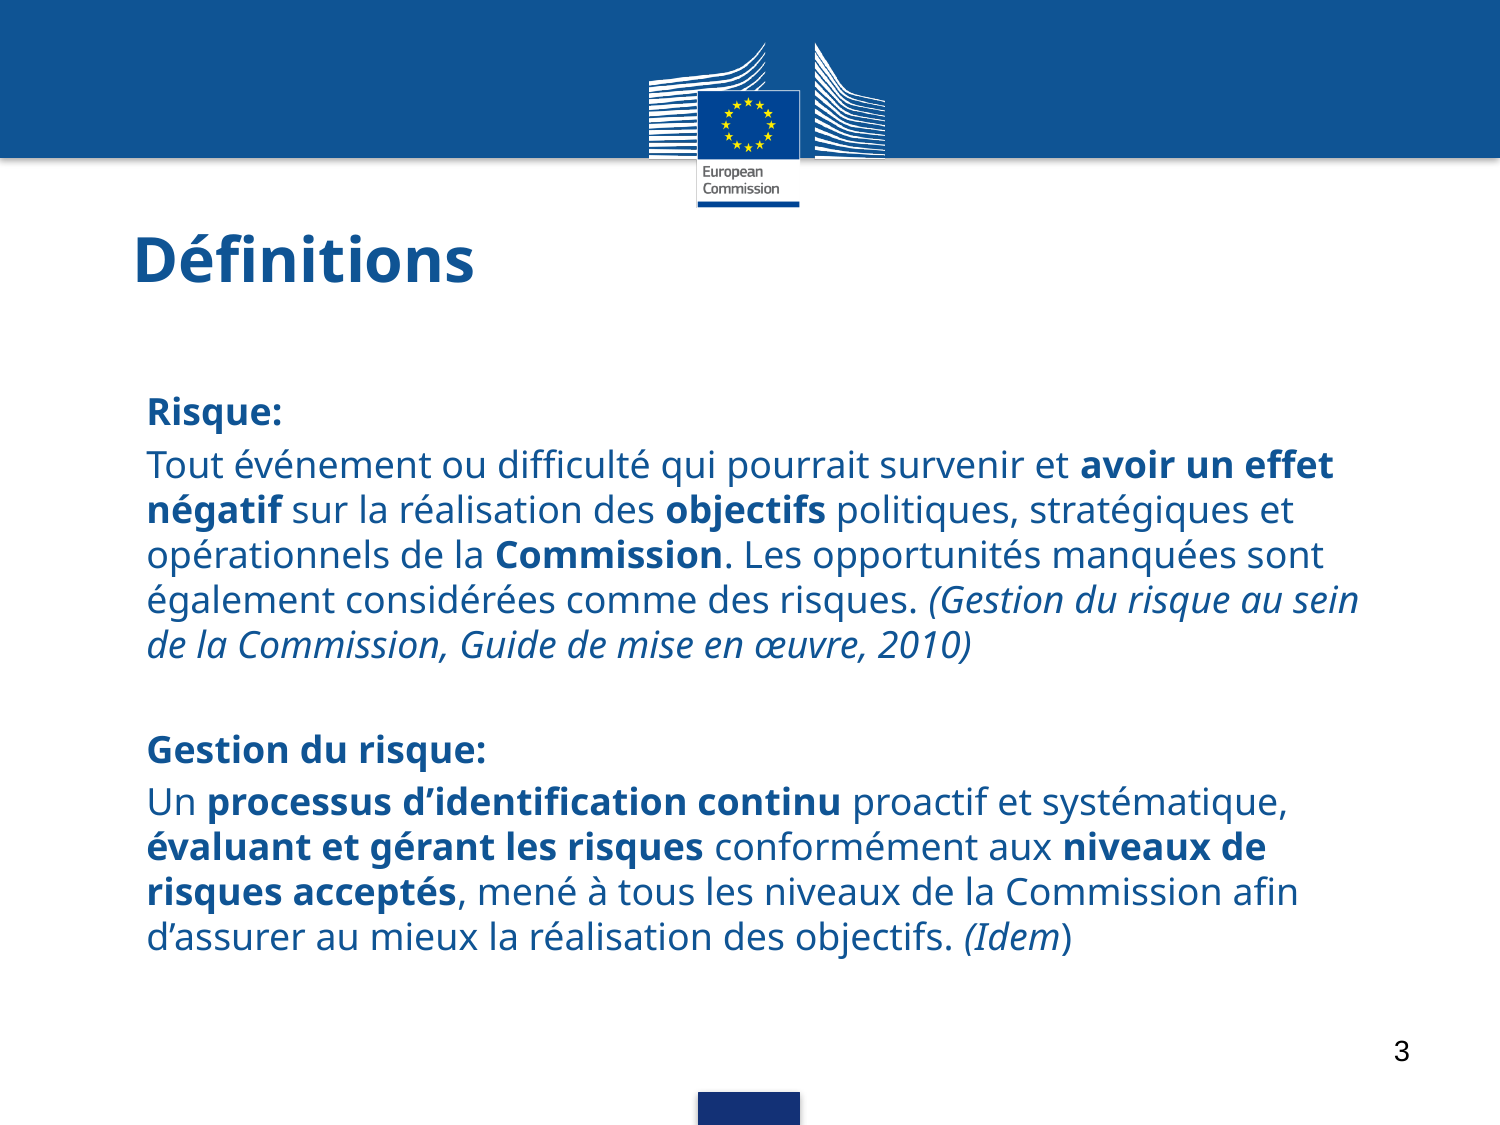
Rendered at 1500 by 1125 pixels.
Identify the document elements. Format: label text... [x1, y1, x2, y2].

picture [649, 42, 885, 208]
slide_number 3 [1074, 1024, 1426, 1103]
list Risque: Tout événement ou difficulté qui pourrait survenir et avoir un effet négatif sur la réalisation des objectifs politiques, stratégiques et opérationnels de la Commission. Les opportunités manquées sont également considérées comme des risques. (Gestion du risque au sein de la Commission, Guide de mise en œuvre, 2010) Gestion du risque: Un processus d’identification continu proactif et systématique, évaluant et gérant les risques conformément aux niveaux de risques acceptés, mené à tous les niveaux de la Commission afin d’assurer au mieux la réalisation des objectifs. (Idem) [74, 327, 1426, 1020]
title Définitions [58, 210, 1409, 305]
